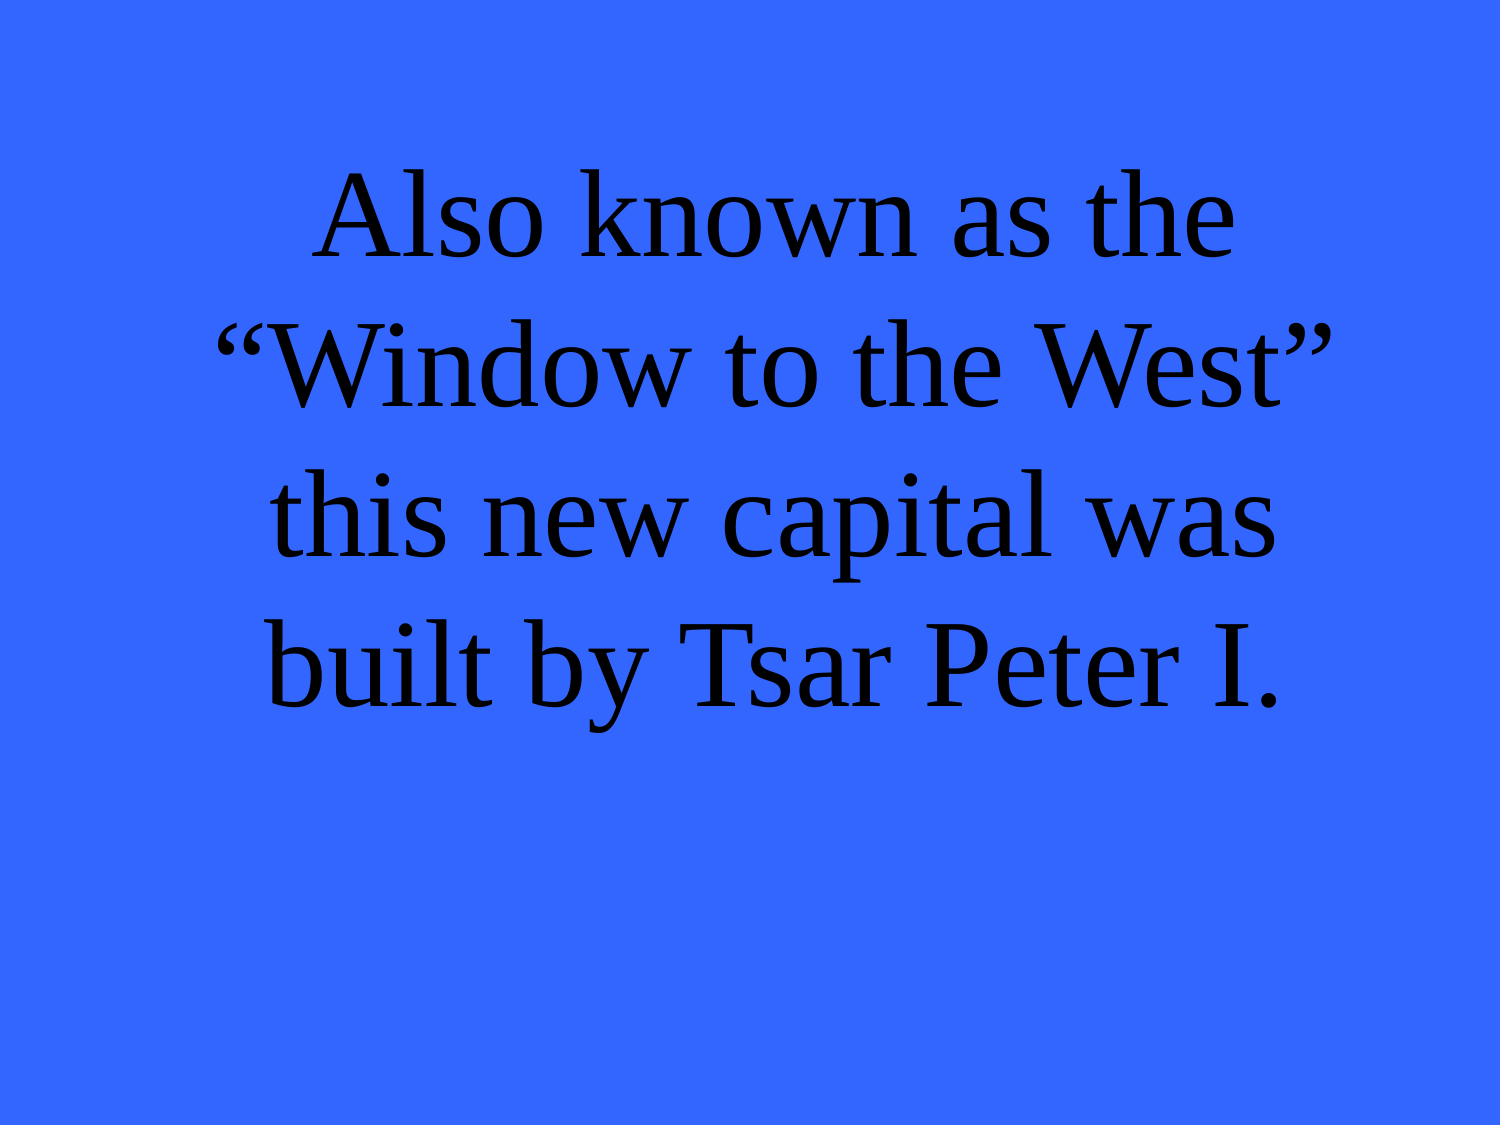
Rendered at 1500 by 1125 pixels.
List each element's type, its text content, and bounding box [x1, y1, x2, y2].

title Also known as the “Window to the West” this new capital was built by Tsar Peter I. [137, 87, 1413, 775]
